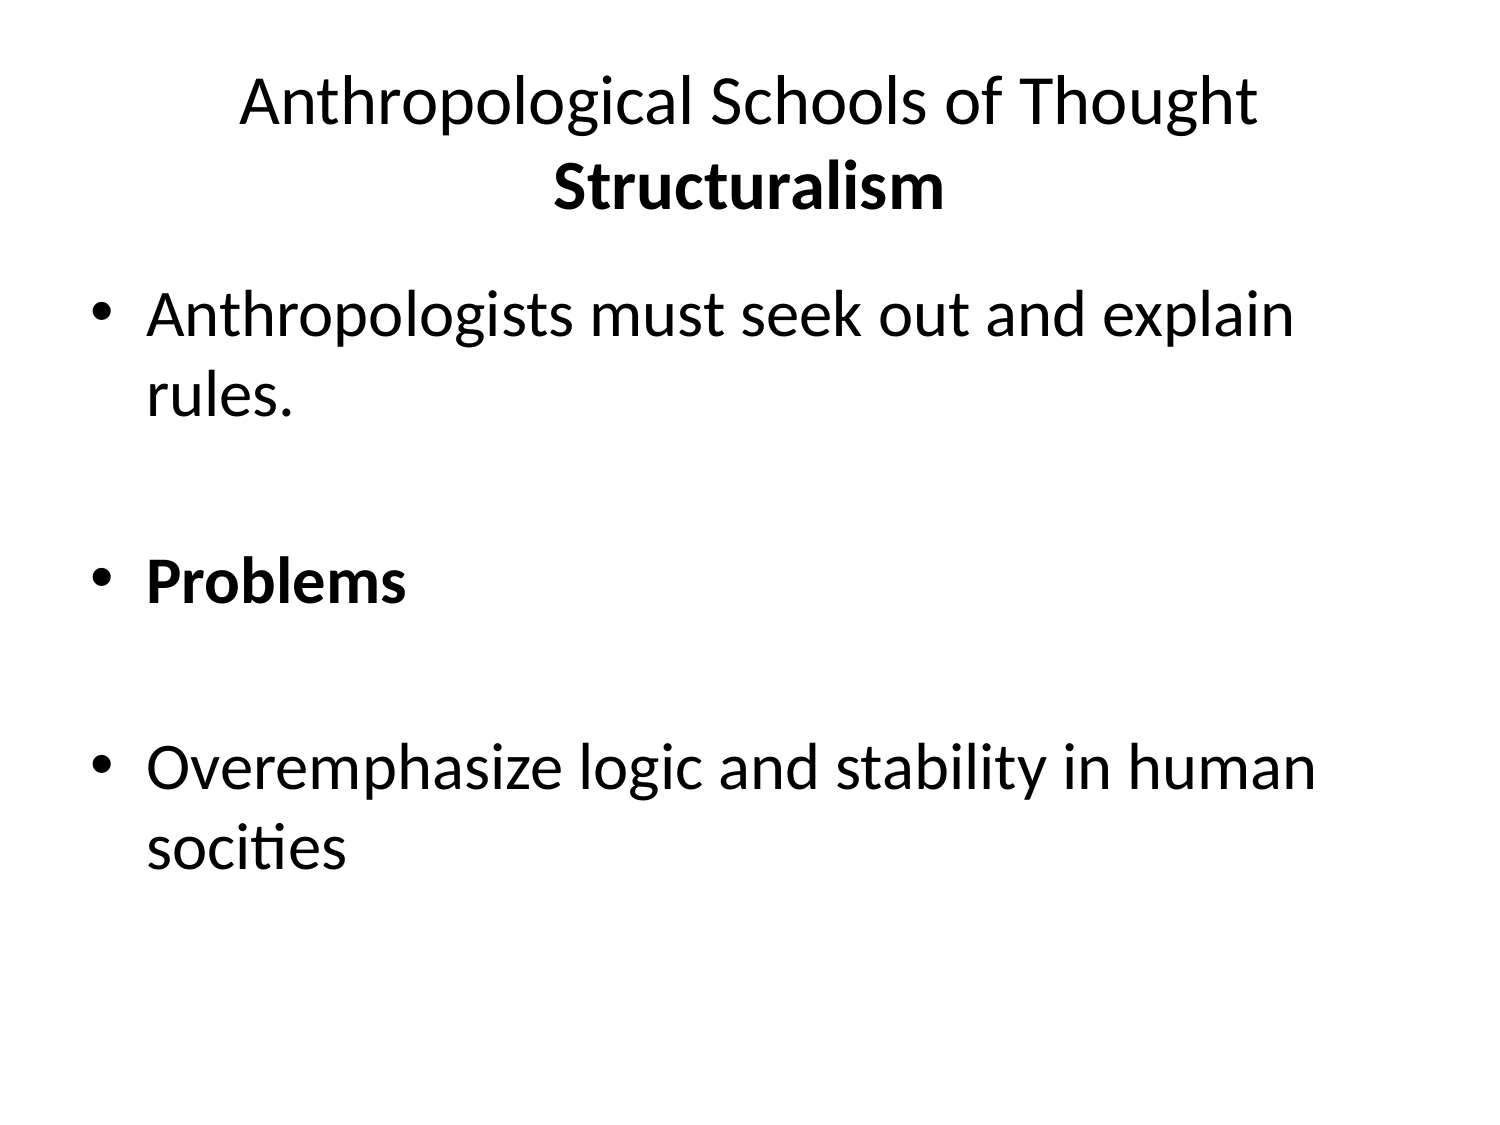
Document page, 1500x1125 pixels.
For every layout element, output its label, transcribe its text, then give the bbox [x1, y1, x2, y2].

list Anthropologists must seek out and explain rules. Problems Overemphasize logic and stability in human socities [75, 262, 1425, 1005]
title Anthropological Schools of Thought Structuralism [75, 45, 1425, 233]
